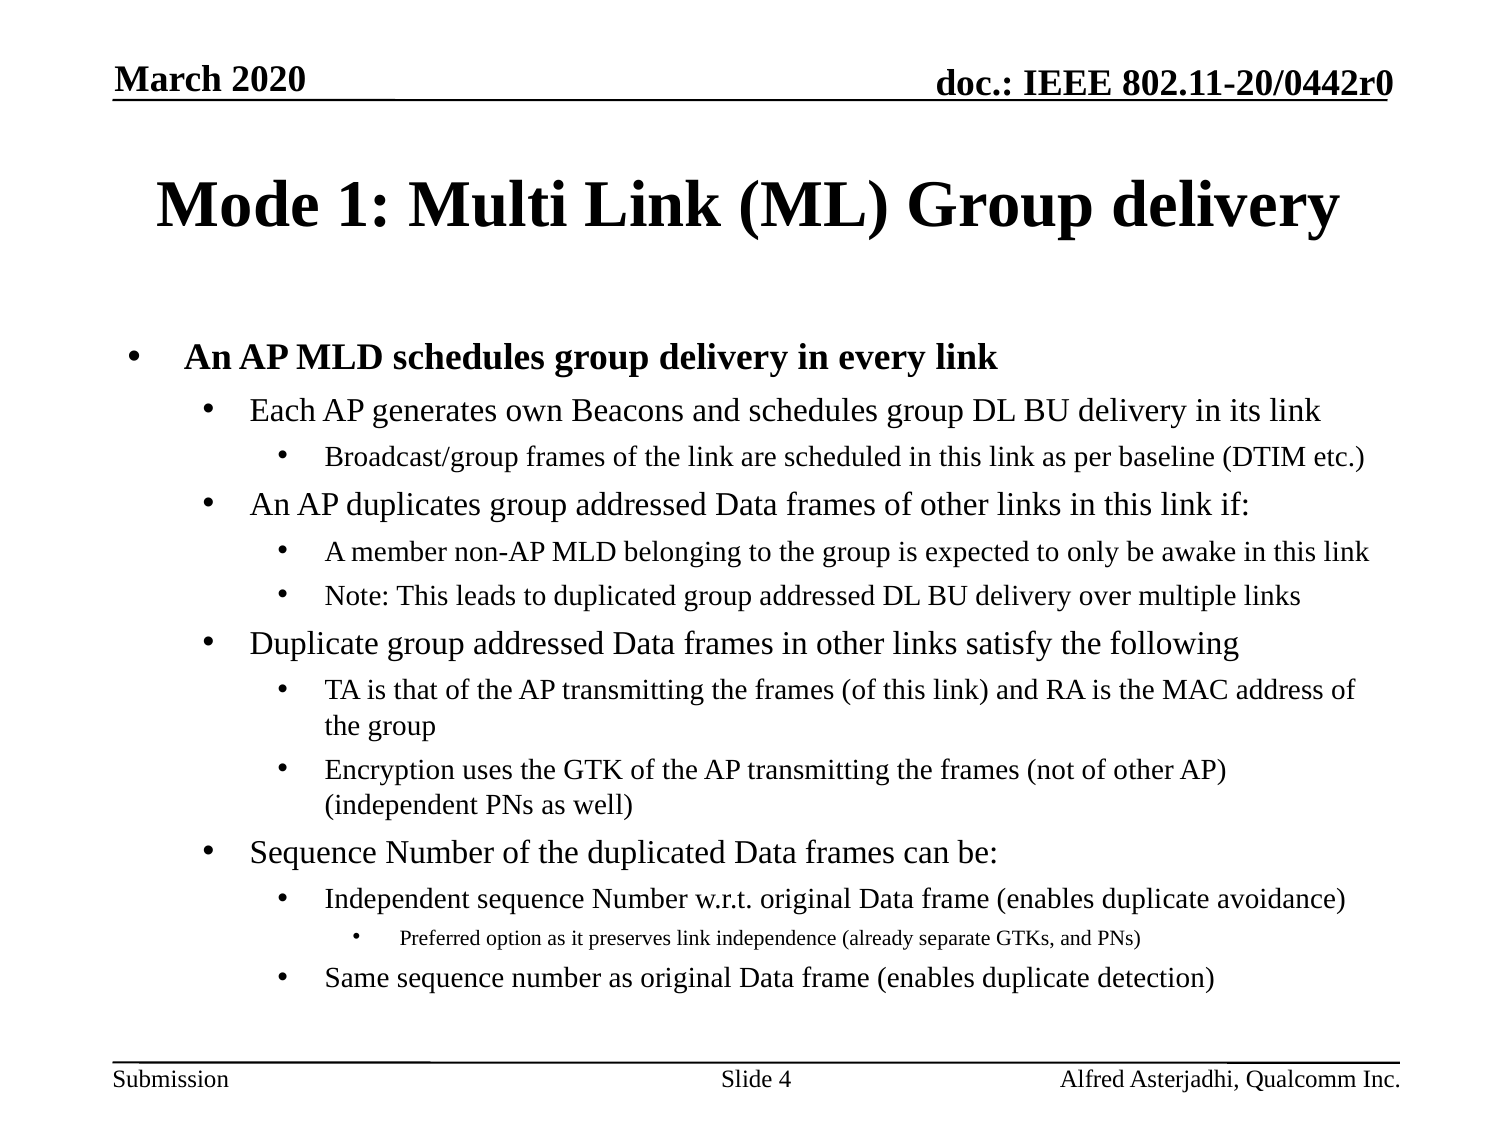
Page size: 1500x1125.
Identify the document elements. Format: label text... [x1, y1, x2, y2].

footer Alfred Asterjadhi, Qualcomm Inc. [878, 1061, 1402, 1093]
slide_number Slide 4 [712, 1061, 800, 1123]
title Mode 1: Multi Link (ML) Group delivery [112, 112, 1388, 288]
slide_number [114, 54, 423, 100]
list An AP MLD schedules group delivery in every link Each AP generates own Beacons and schedules group DL BU delivery in its link Broadcast/group frames of the link are scheduled in this link as per baseline (DTIM etc.) An AP duplicates group addressed Data frames of other links in this link if: A member non-AP MLD belonging to the group is expected to only be awake in this link Note: This leads to duplicated group addressed DL BU delivery over multiple links Duplicate group addressed Data frames in other links satisfy the following TA is that of the AP transmitting the frames (of this link) and RA is the MAC address of the group Encryption uses the GTK of the AP transmitting the frames (not of other AP) (independent PNs as well) Sequence Number of the duplicated Data frames can be: Independent sequence Number w.r.t. original Data frame (enables duplicate avoidance) Preferred option as it preserves link independence (already separate GTKs, and PNs) Same sequence number as original Data frame (enables duplicate detection) [112, 324, 1388, 1063]
